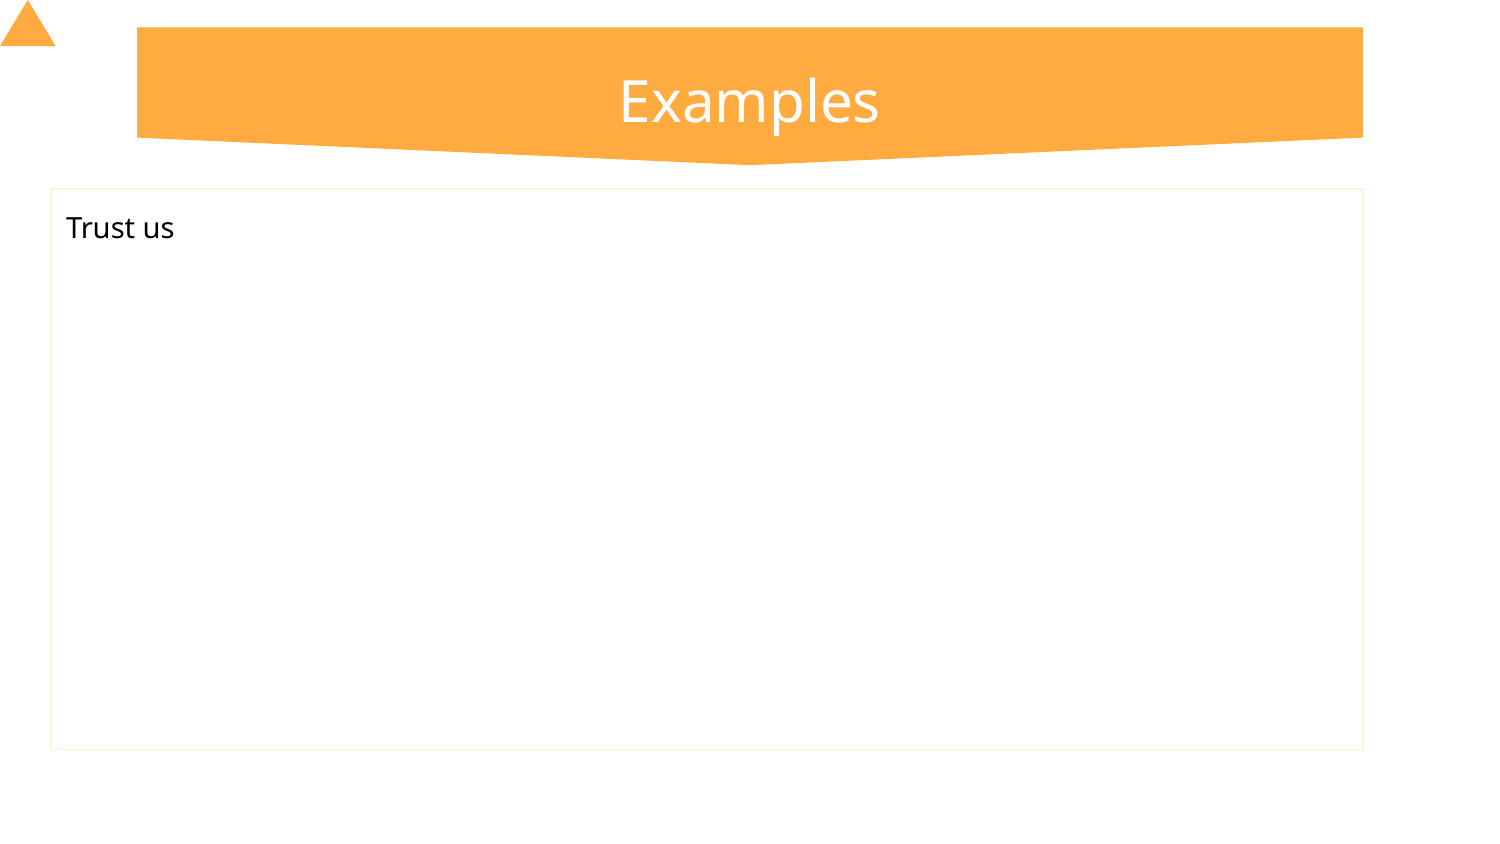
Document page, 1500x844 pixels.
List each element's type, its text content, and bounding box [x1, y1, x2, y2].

list Trust us [51, 189, 1363, 750]
text_box [137, 27, 1363, 49]
text_box [279, 144, 1221, 166]
text_box [0, 0, 56, 47]
title Examples [51, 49, 1449, 144]
